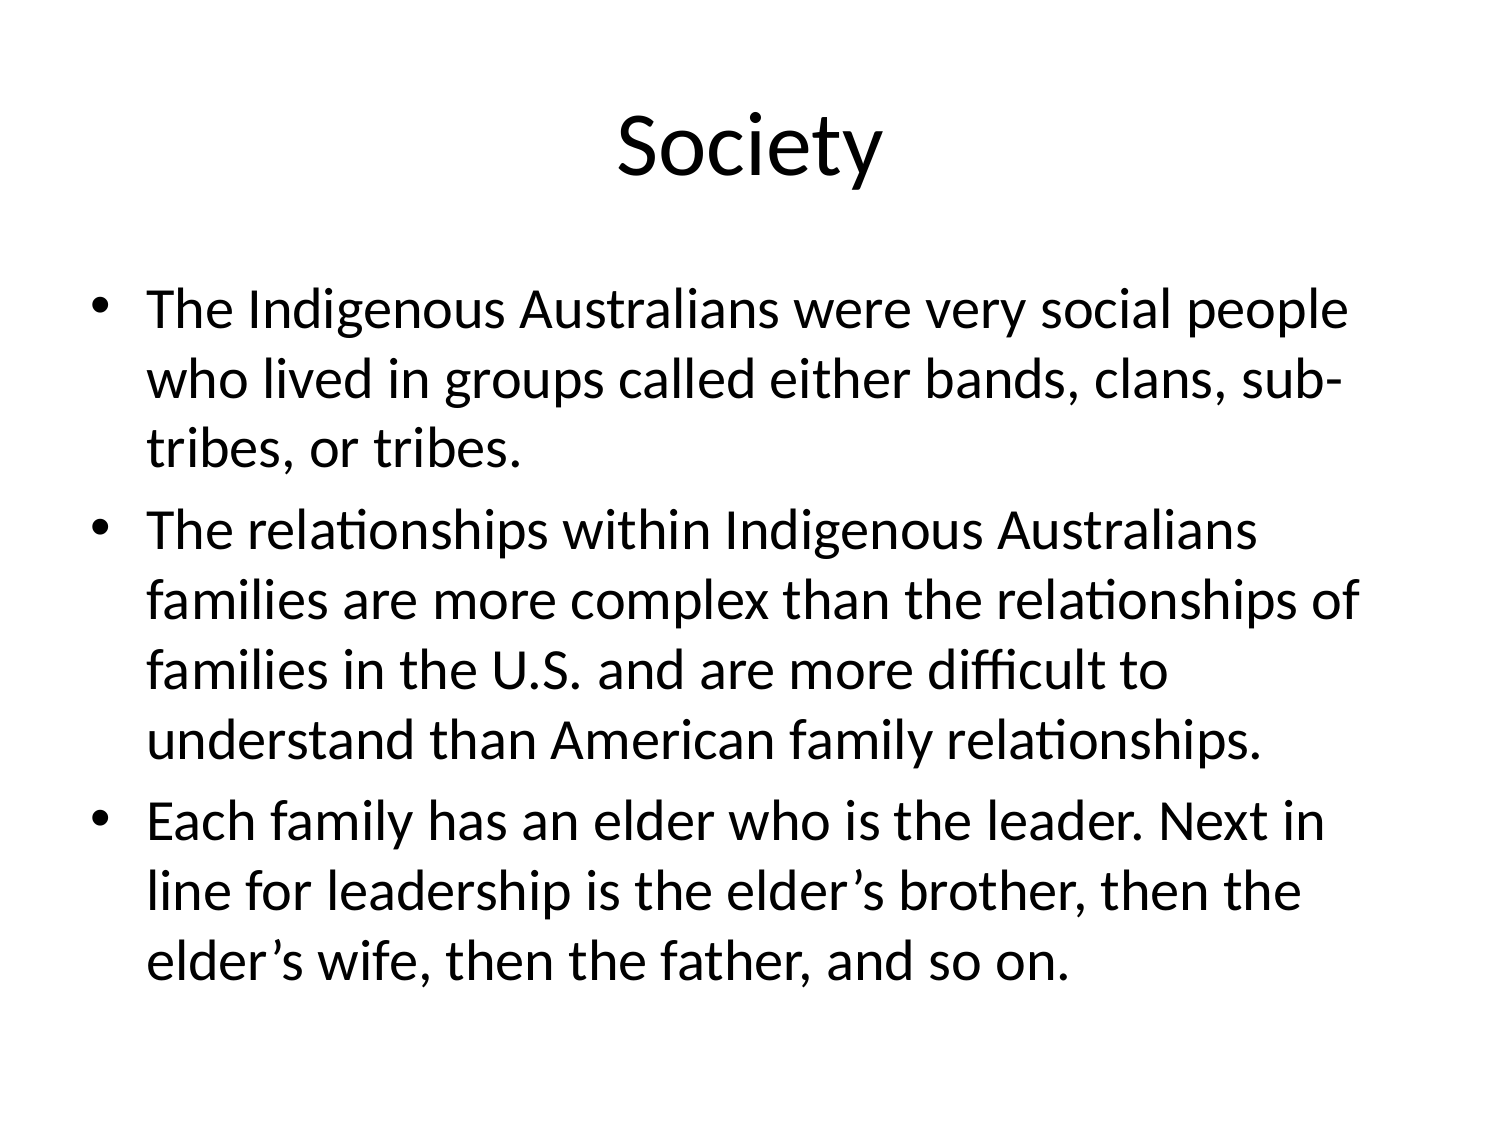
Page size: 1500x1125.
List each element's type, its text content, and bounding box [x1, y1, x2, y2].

title Society [75, 45, 1425, 233]
list The Indigenous Australians were very social people who lived in groups called either bands, clans, sub-tribes, or tribes. The relationships within Indigenous Australians families are more complex than the relationships of families in the U.S. and are more difficult to understand than American family relationships. Each family has an elder who is the leader. Next in line for leadership is the elder’s brother, then the elder’s wife, then the father, and so on. [75, 262, 1425, 1005]
